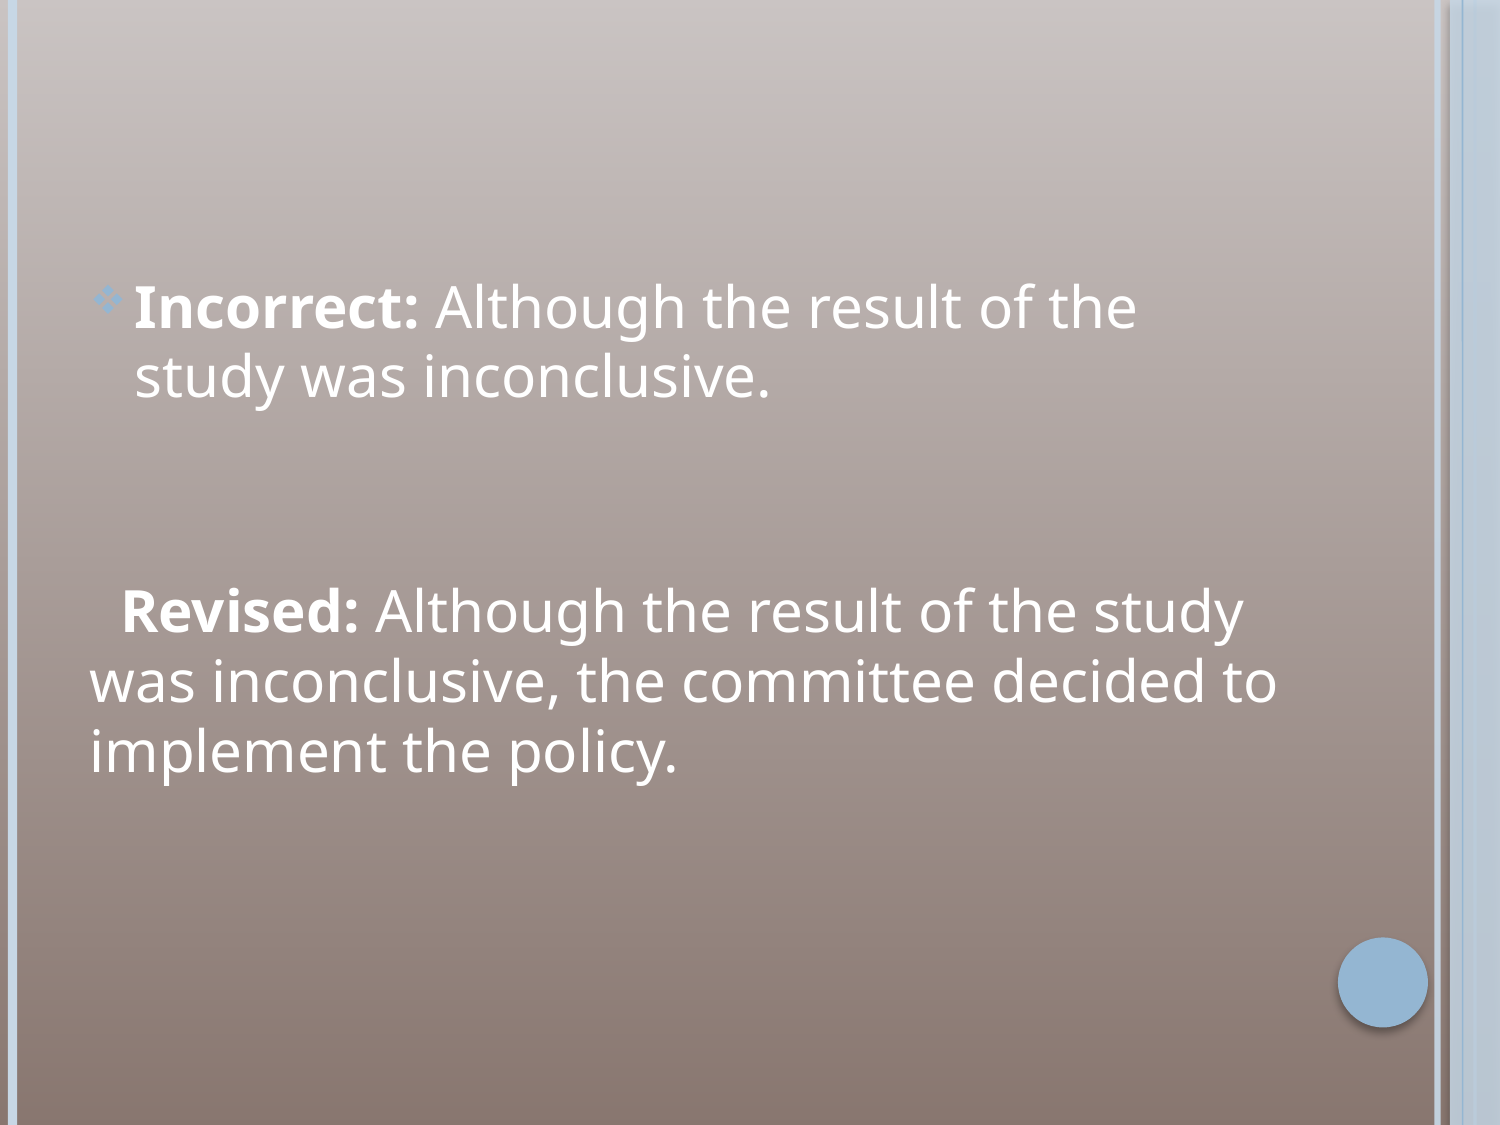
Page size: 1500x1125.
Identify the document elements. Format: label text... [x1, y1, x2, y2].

list Incorrect: Although the result of the study was inconclusive. Revised: Although the result of the study was inconclusive, the committee decided to implement the policy. [75, 262, 1300, 1062]
